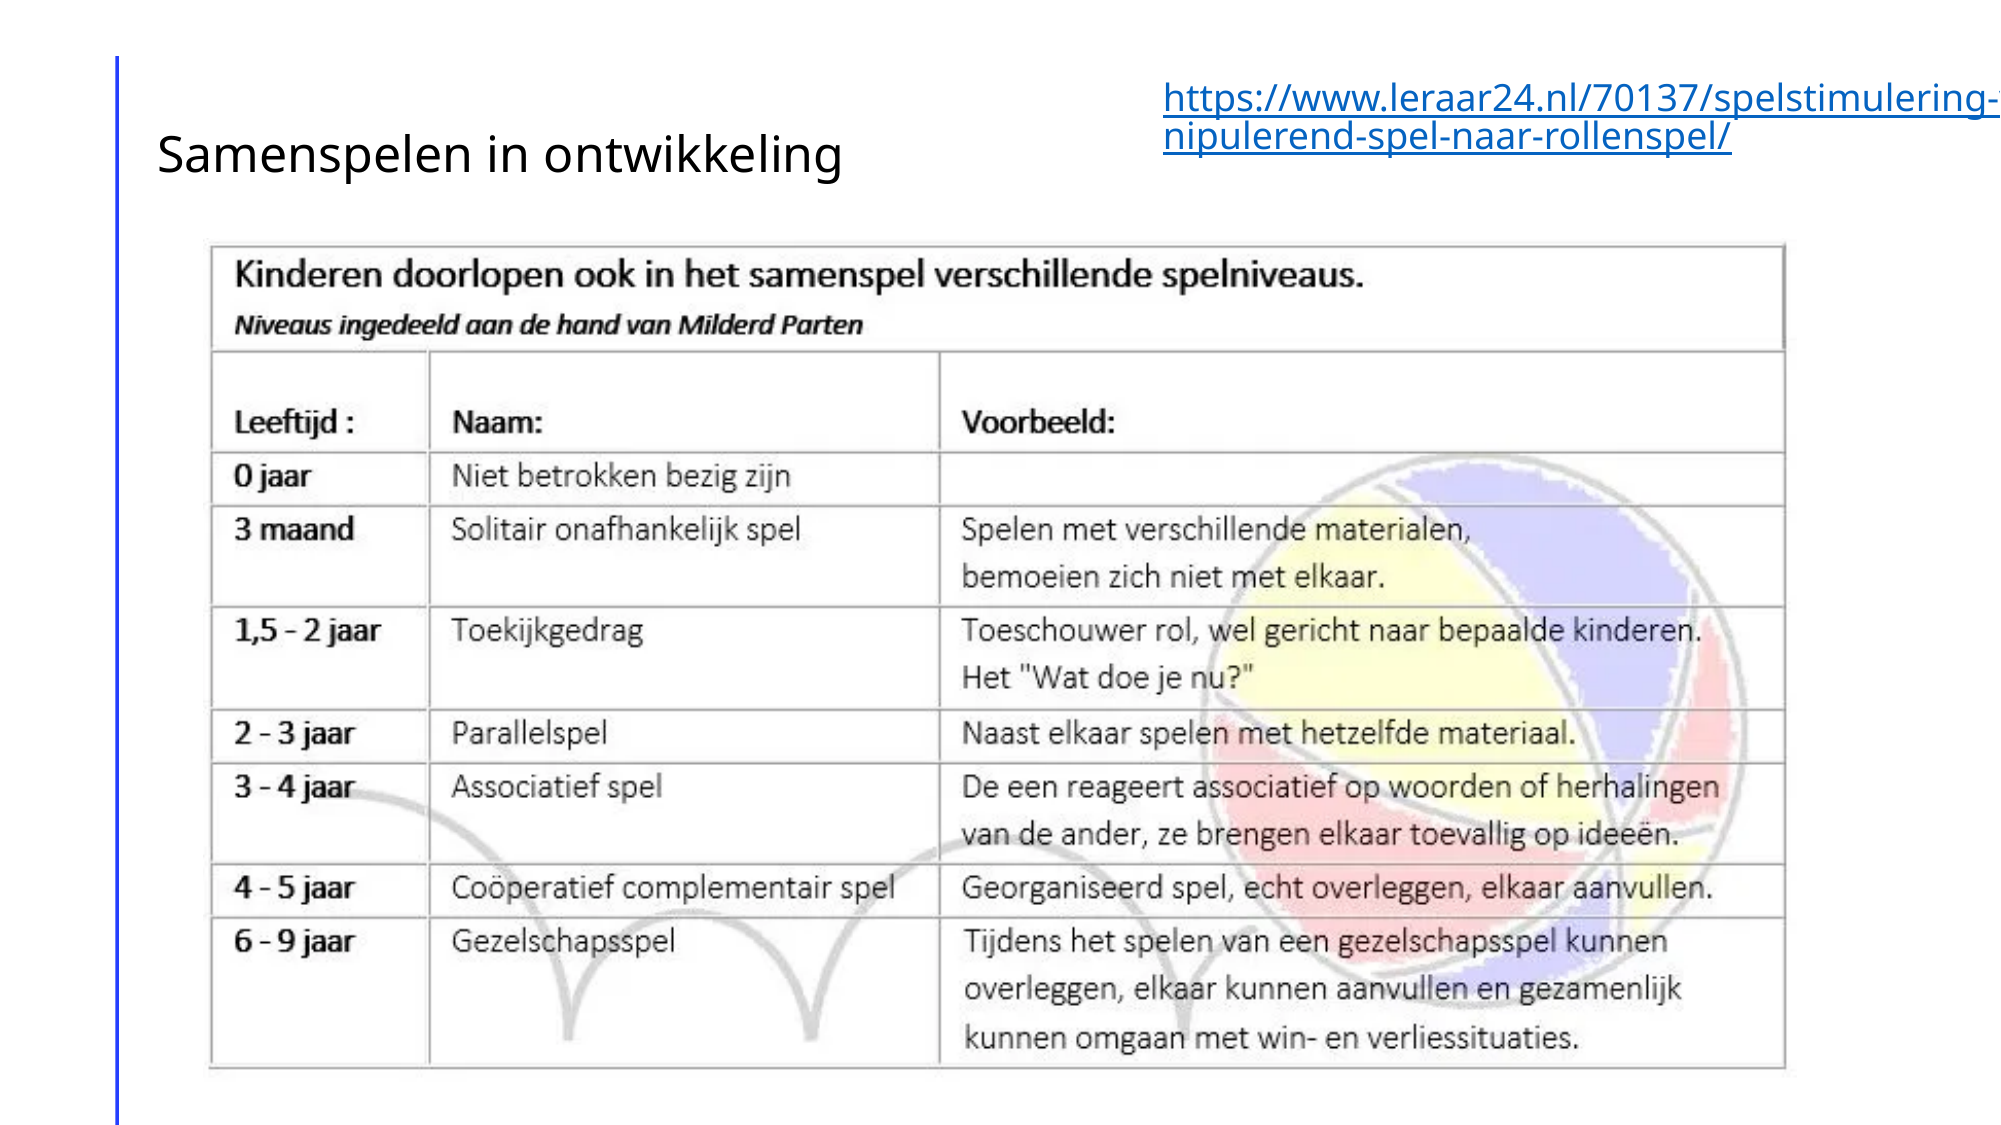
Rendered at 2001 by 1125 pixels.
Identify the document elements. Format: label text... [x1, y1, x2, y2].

text_box https://www.leraar24.nl/70137/spelstimulering-van-manipulerend-spel-naar-rollenspel/ [1148, 66, 2000, 178]
text_box Samenspelen in ontwikkeling [142, 115, 861, 190]
picture [202, 238, 1797, 1082]
